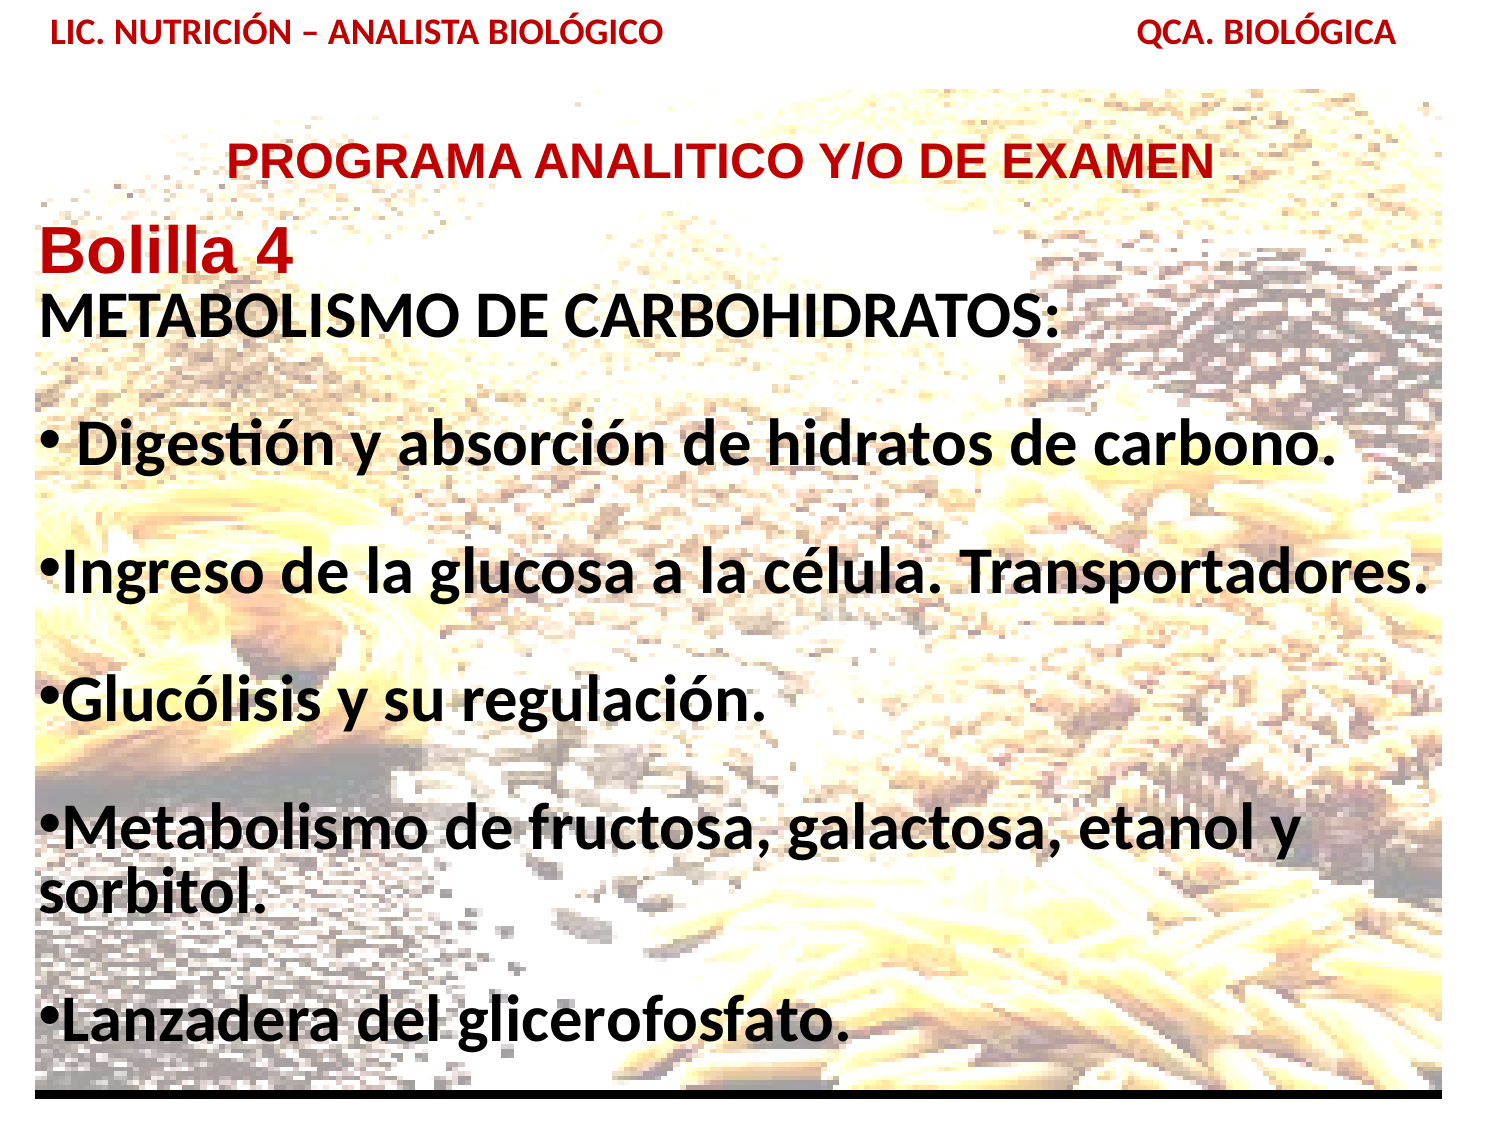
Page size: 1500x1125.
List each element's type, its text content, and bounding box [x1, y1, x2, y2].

text_box LIC. NUTRICIÓN – ANALISTA BIOLÓGICO QCA. BIOLÓGICA [35, 0, 1500, 60]
text_box Bolilla 4 METABOLISMO DE CARBOHIDRATOS: Digestión y absorción de hidratos de carbono. Ingreso de la glucosa a la célula. Transportadores. Glucólisis y su regulación. Metabolismo de fructosa, galactosa, etanol y sorbitol. Lanzadera del glicerofosfato. [23, 199, 1471, 1125]
picture [34, 89, 1442, 1091]
